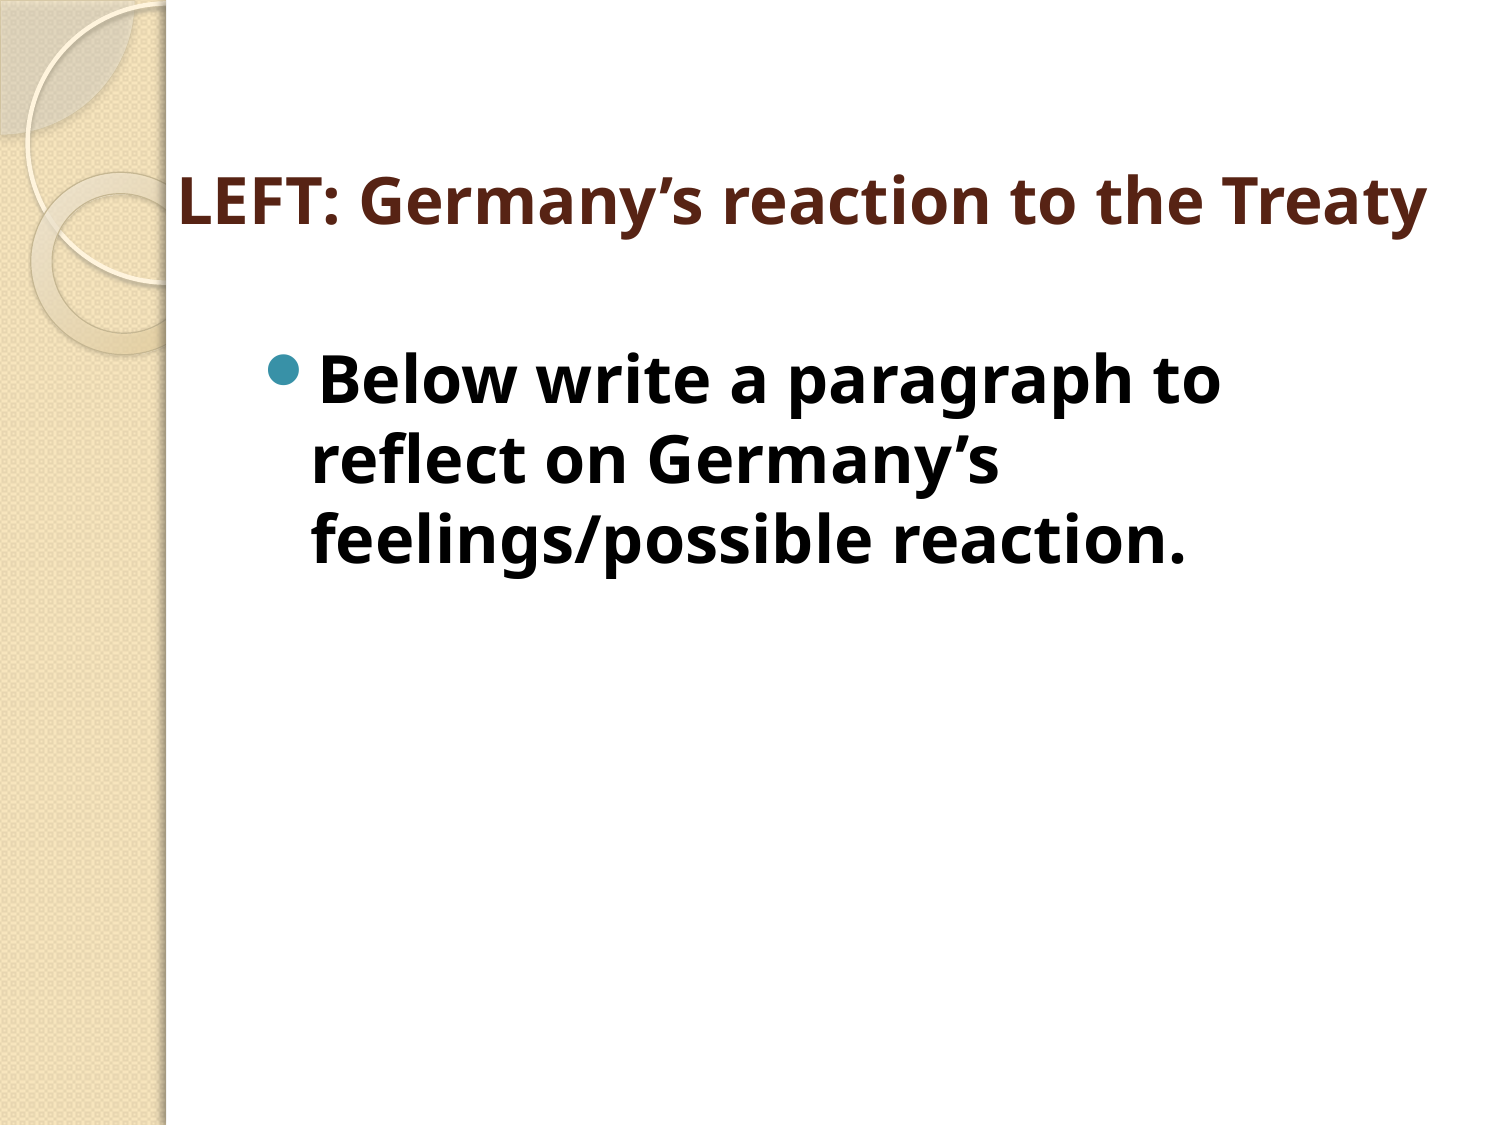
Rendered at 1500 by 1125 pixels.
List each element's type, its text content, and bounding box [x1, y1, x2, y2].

list Below write a paragraph to reflect on Germany’s feelings/possible reaction. [235, 237, 1466, 1025]
title LEFT: Germany’s reaction to the Treaty [155, 143, 1466, 332]
